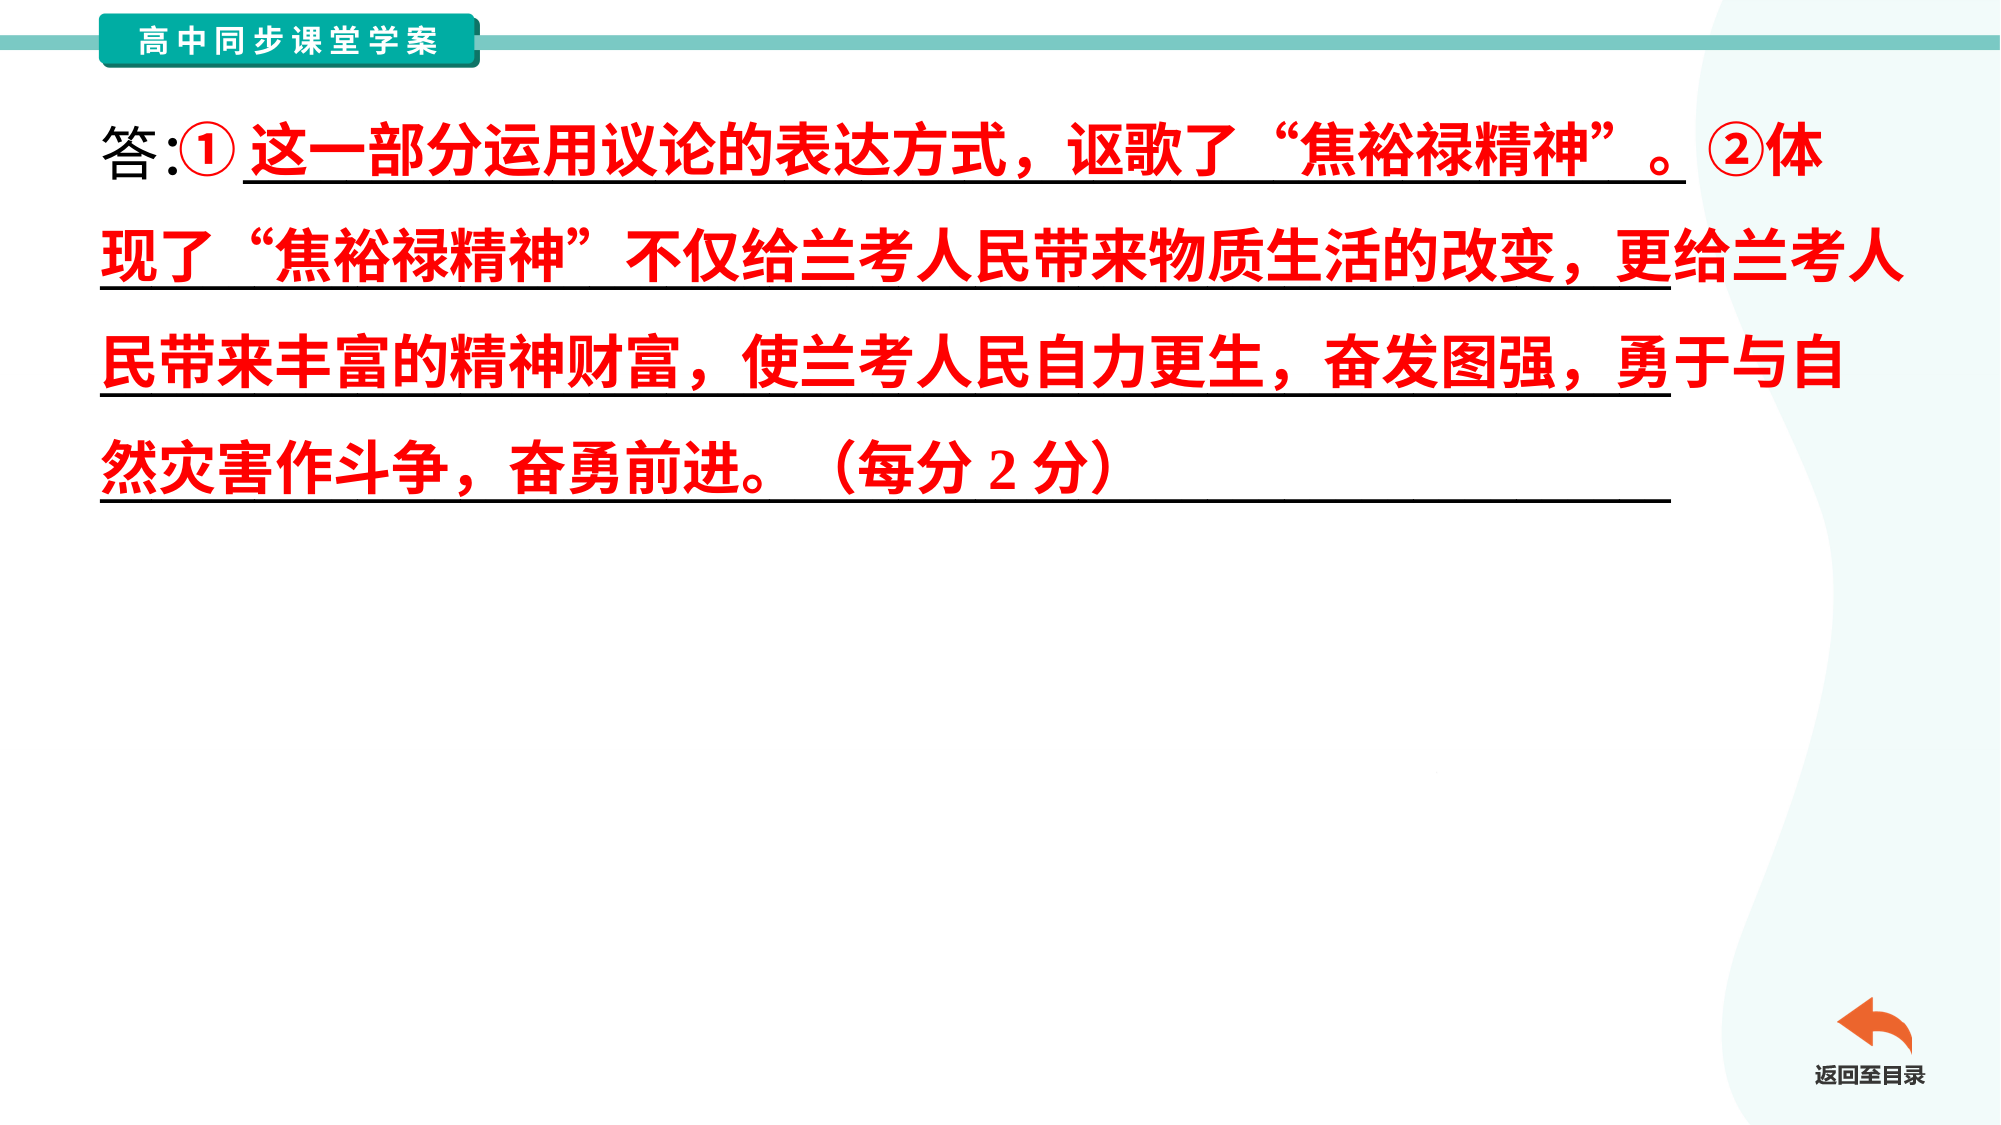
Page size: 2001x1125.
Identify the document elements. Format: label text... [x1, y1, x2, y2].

picture [0, 0, 2000, 1125]
text_box 答： ________________________________________________________ _____________________________________________________________ _____________________________________________________________ _____________________________________________________________ [100, 502, 1899, 506]
text_box ①这一部分运用议论的表达方式，讴歌了“焦裕禄精神”。②体 现了“焦裕禄精神”不仅给兰考人民带来物质生活的改变，更给兰考人 民带来丰富的精神财富，使兰考人民自力更生，奋发图强，勇于与自 然灾害作斗争，奋勇前进。（每分2分） [100, 76, 1899, 502]
